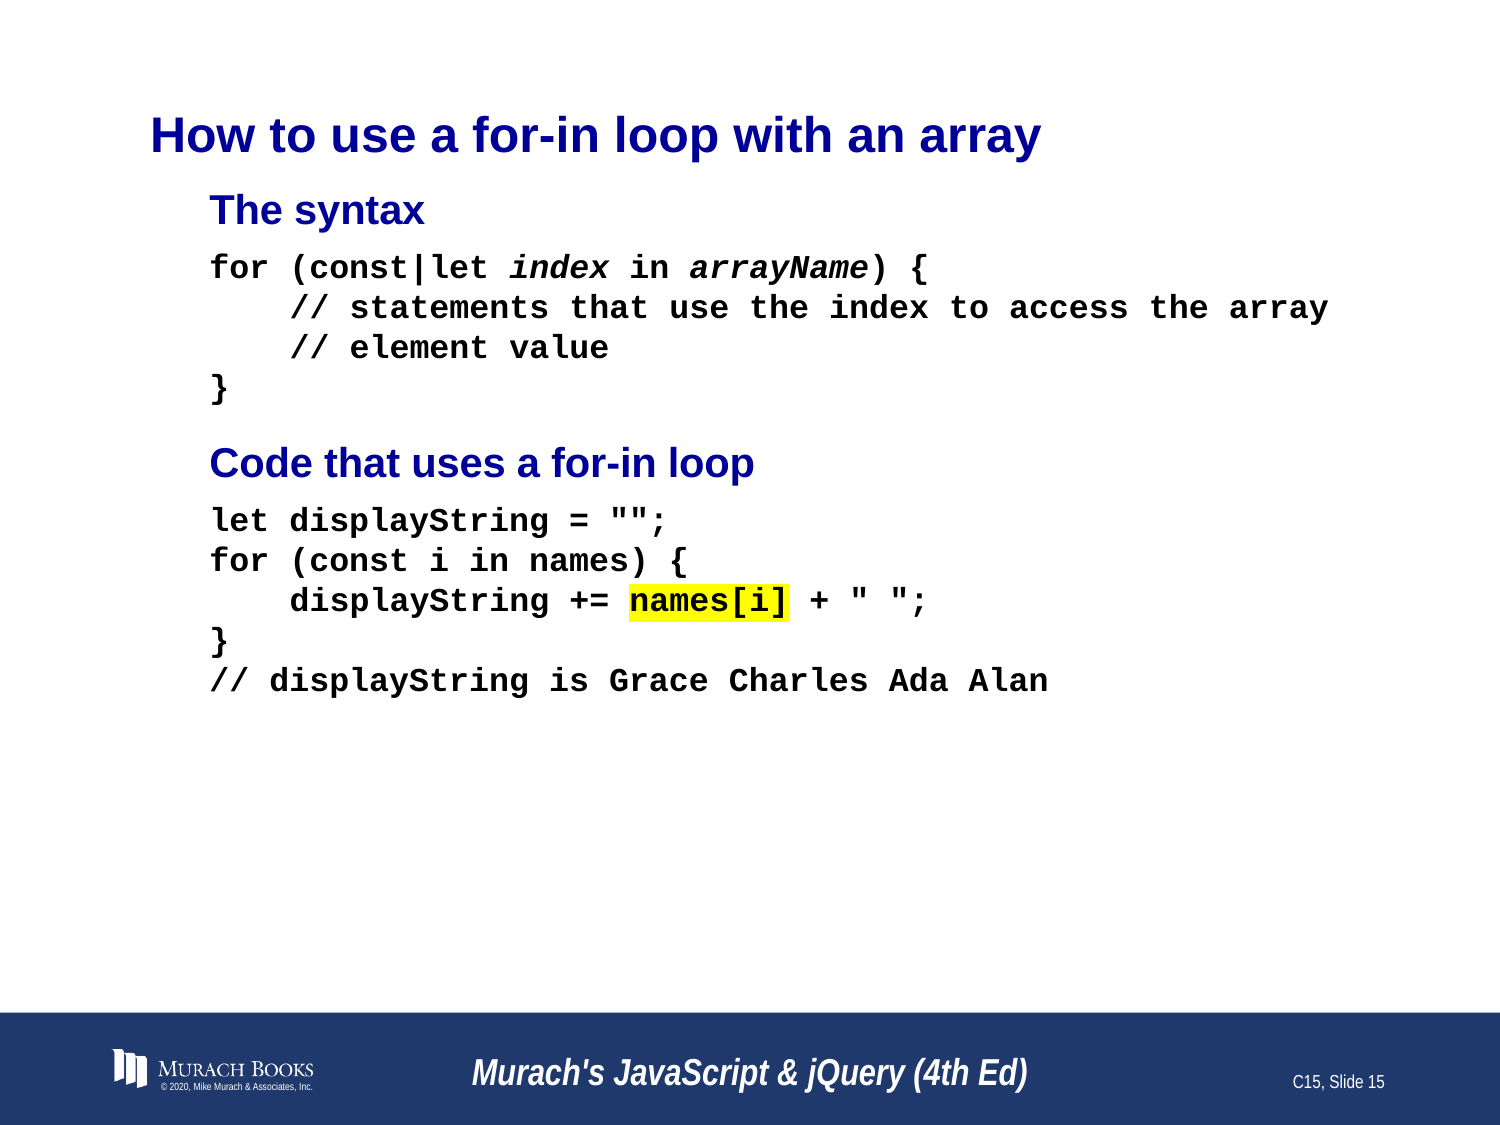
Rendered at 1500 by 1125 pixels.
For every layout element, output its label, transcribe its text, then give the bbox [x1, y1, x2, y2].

slide_number C15, Slide 15 [1087, 1025, 1400, 1100]
footer © 2020, Mike Murach & Associates, Inc. [12, 1025, 463, 1100]
slide_number Murach's JavaScript & jQuery (4th Ed) [463, 1025, 1050, 1100]
list The syntax for (const|let index in arrayName) { // statements that use the index to access the array // element value } Code that uses a for-in loop let displayString = ""; for (const i in names) { displayString += names[i] + " "; } // displayString is Grace Charles Ada Alan [137, 174, 1350, 975]
title How to use a for-in loop with an array [150, 102, 1350, 164]
